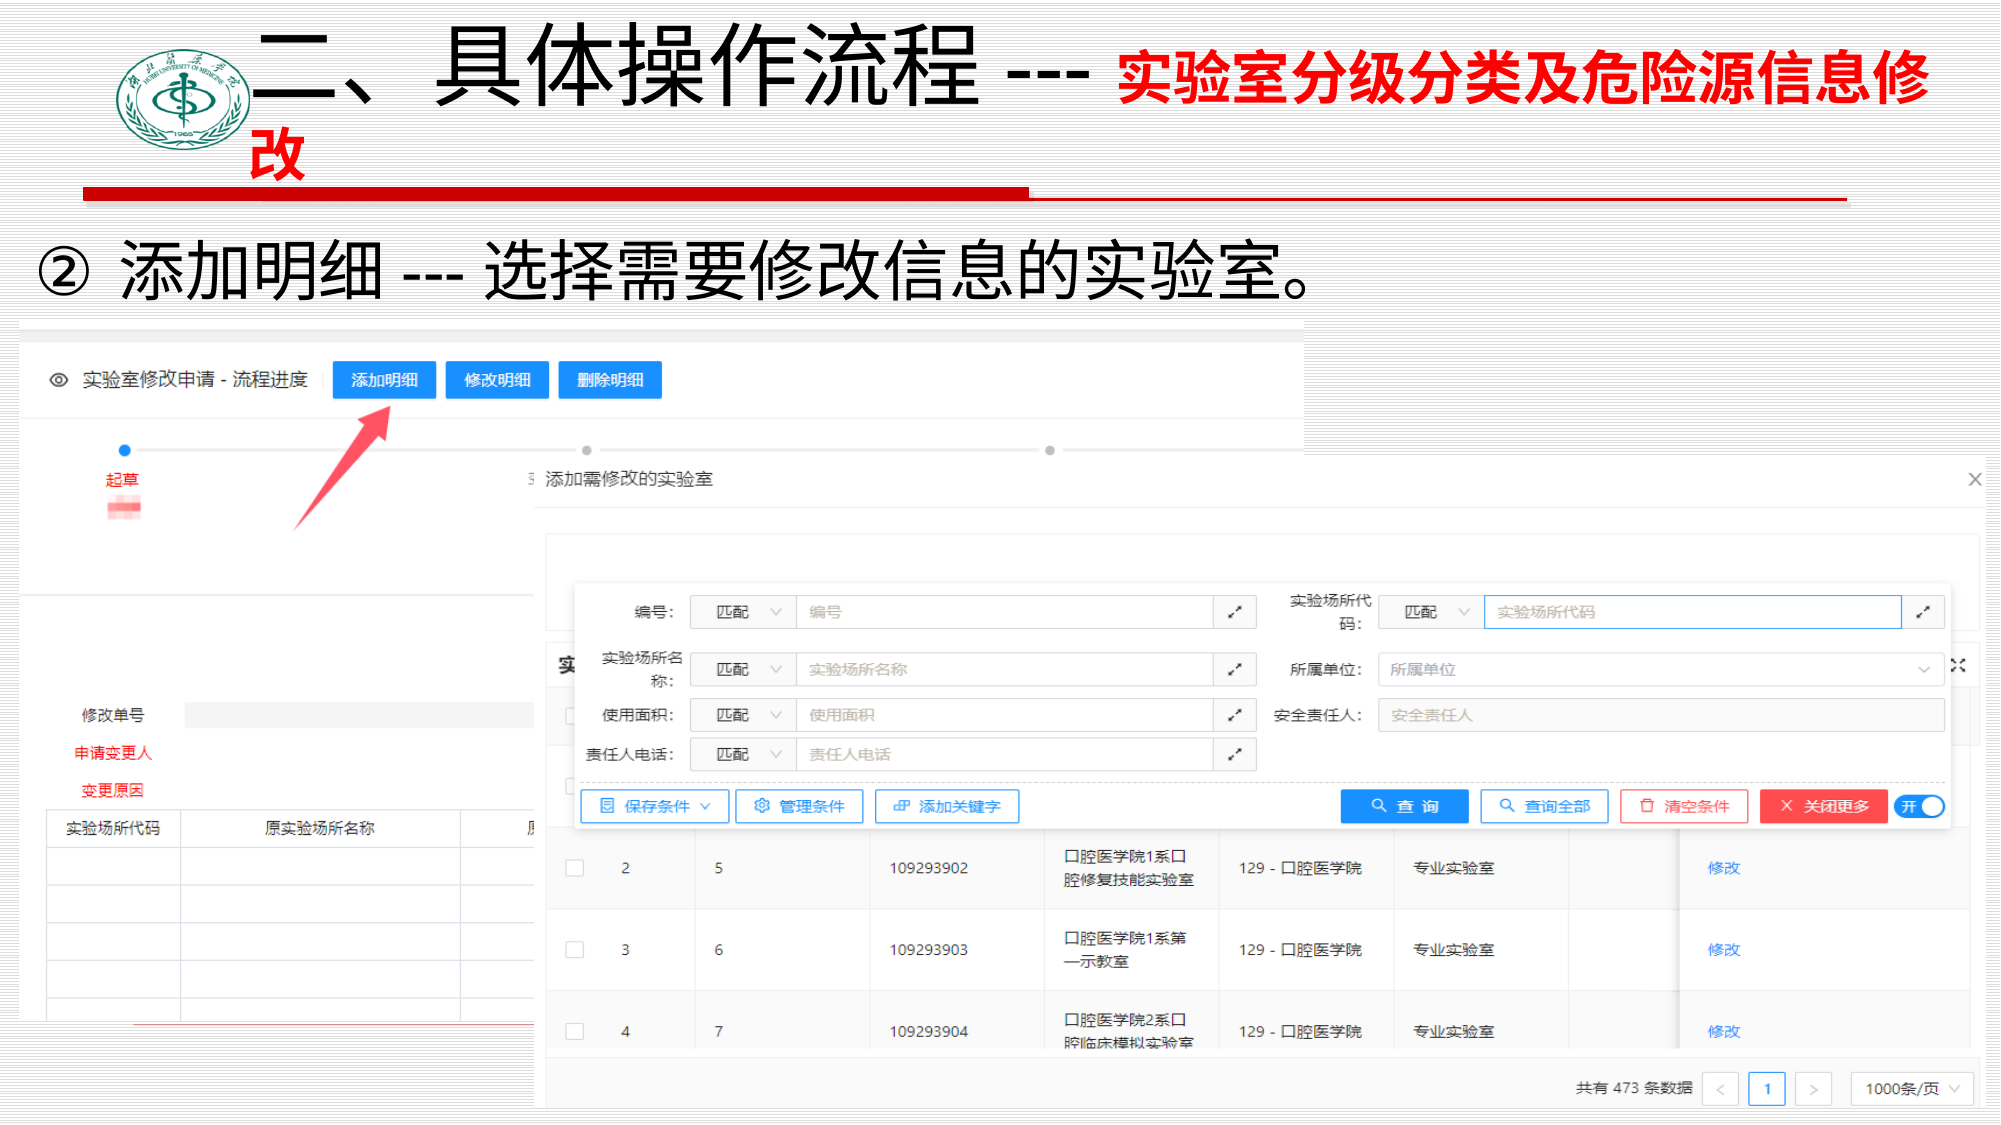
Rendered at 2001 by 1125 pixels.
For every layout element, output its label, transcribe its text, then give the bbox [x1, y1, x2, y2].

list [19, 320, 1304, 1022]
picture [533, 457, 1986, 1108]
text_box 二、具体操作流程---实验室分级分类及危险源信息修改 [234, 30, 2000, 167]
title 添加明细---选择需要修改信息的实验室。 [19, 216, 1930, 322]
picture [116, 49, 234, 150]
